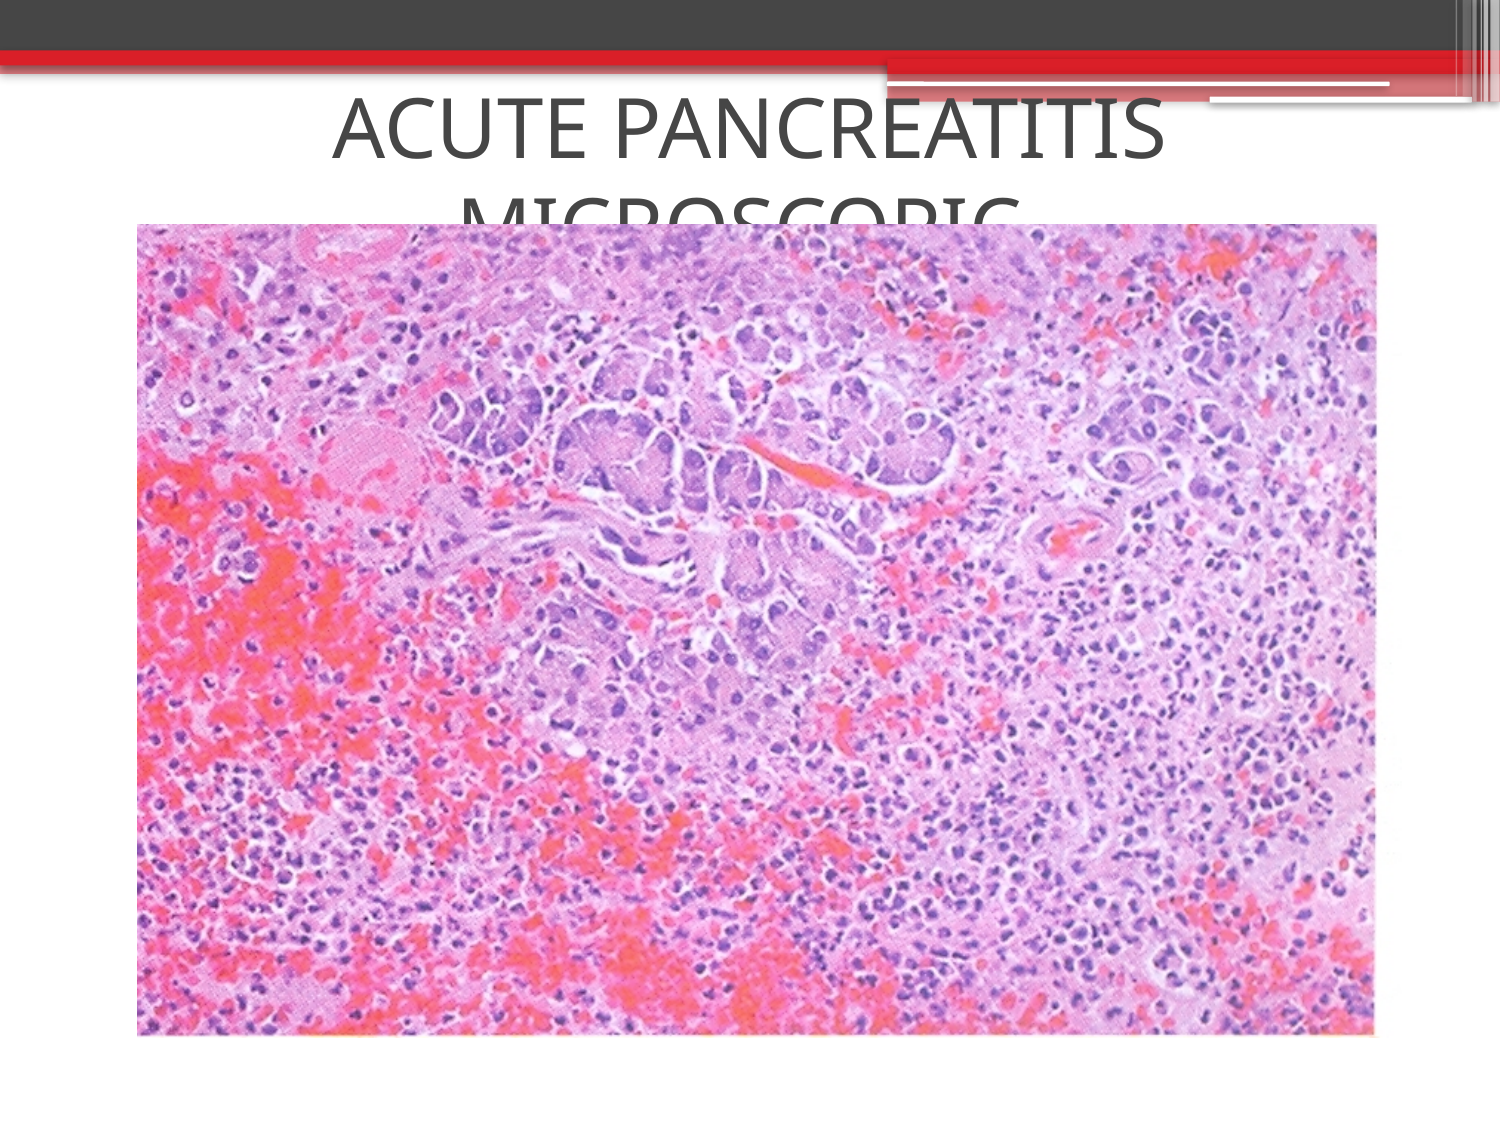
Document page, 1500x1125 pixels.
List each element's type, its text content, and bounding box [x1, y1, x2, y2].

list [137, 224, 1402, 1038]
title ACUTE PANCREATITIS MICROSCOPIC [75, 87, 1425, 263]
